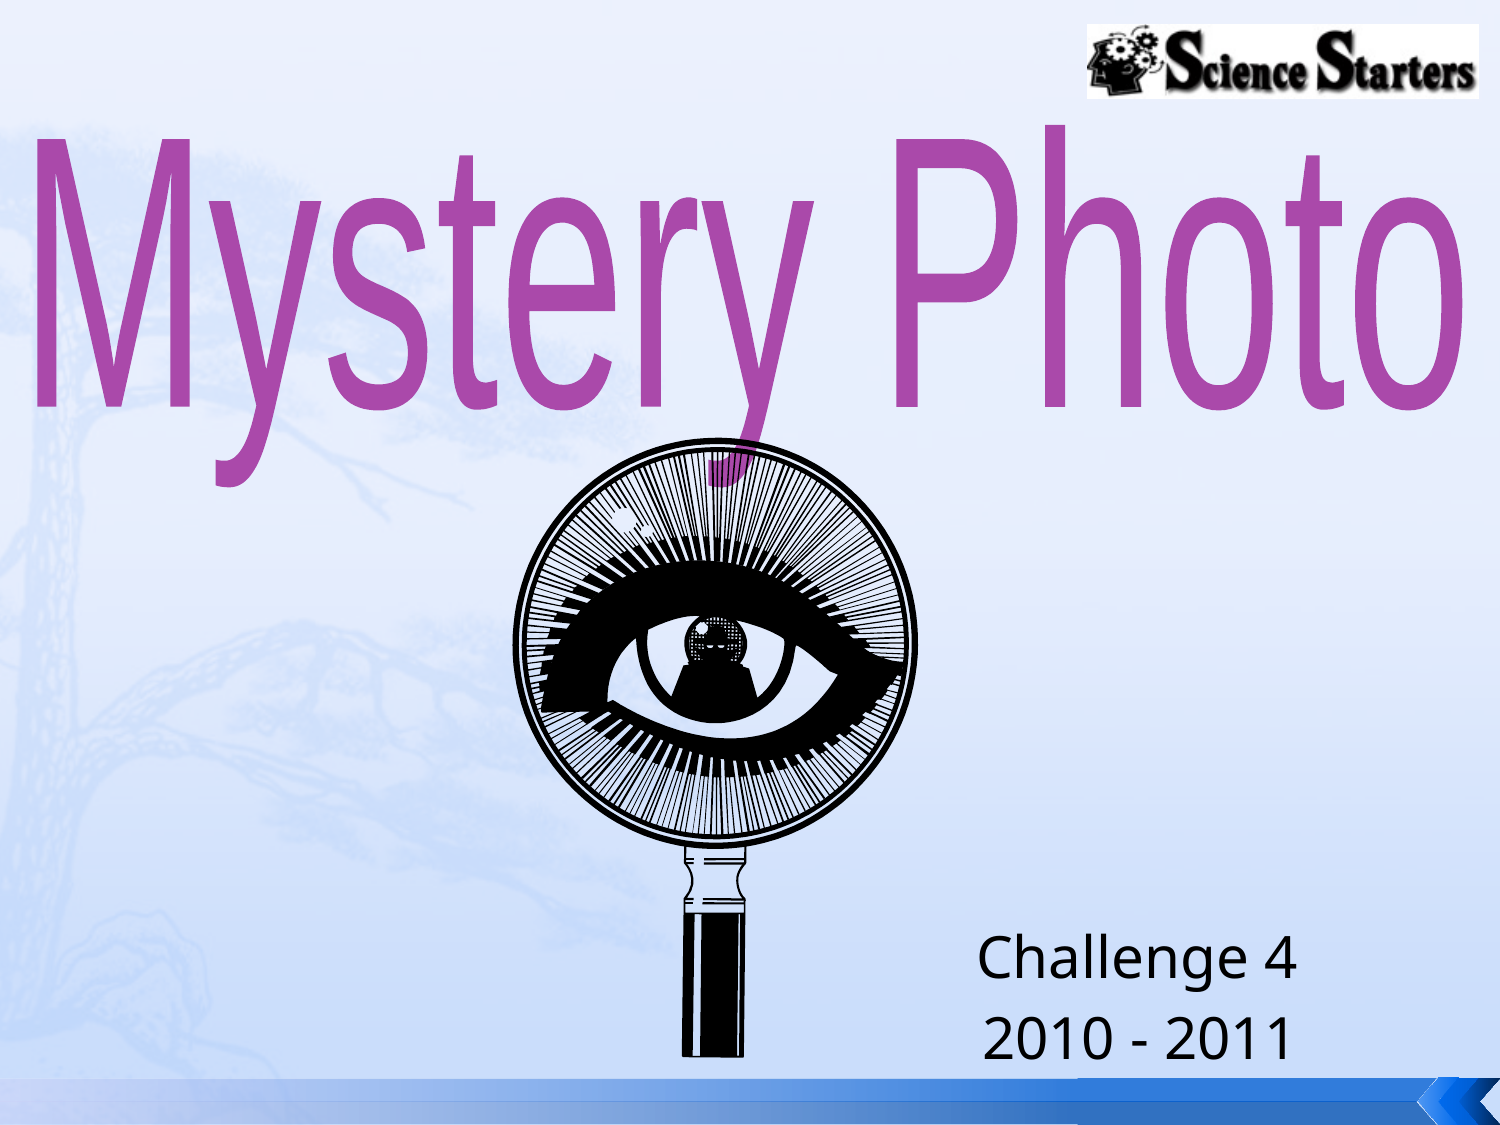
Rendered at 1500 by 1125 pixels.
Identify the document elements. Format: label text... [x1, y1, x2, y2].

picture [1086, 24, 1479, 99]
subtitle Challenge 4 2010 - 2011 [924, 912, 1313, 1026]
picture [511, 436, 920, 1059]
